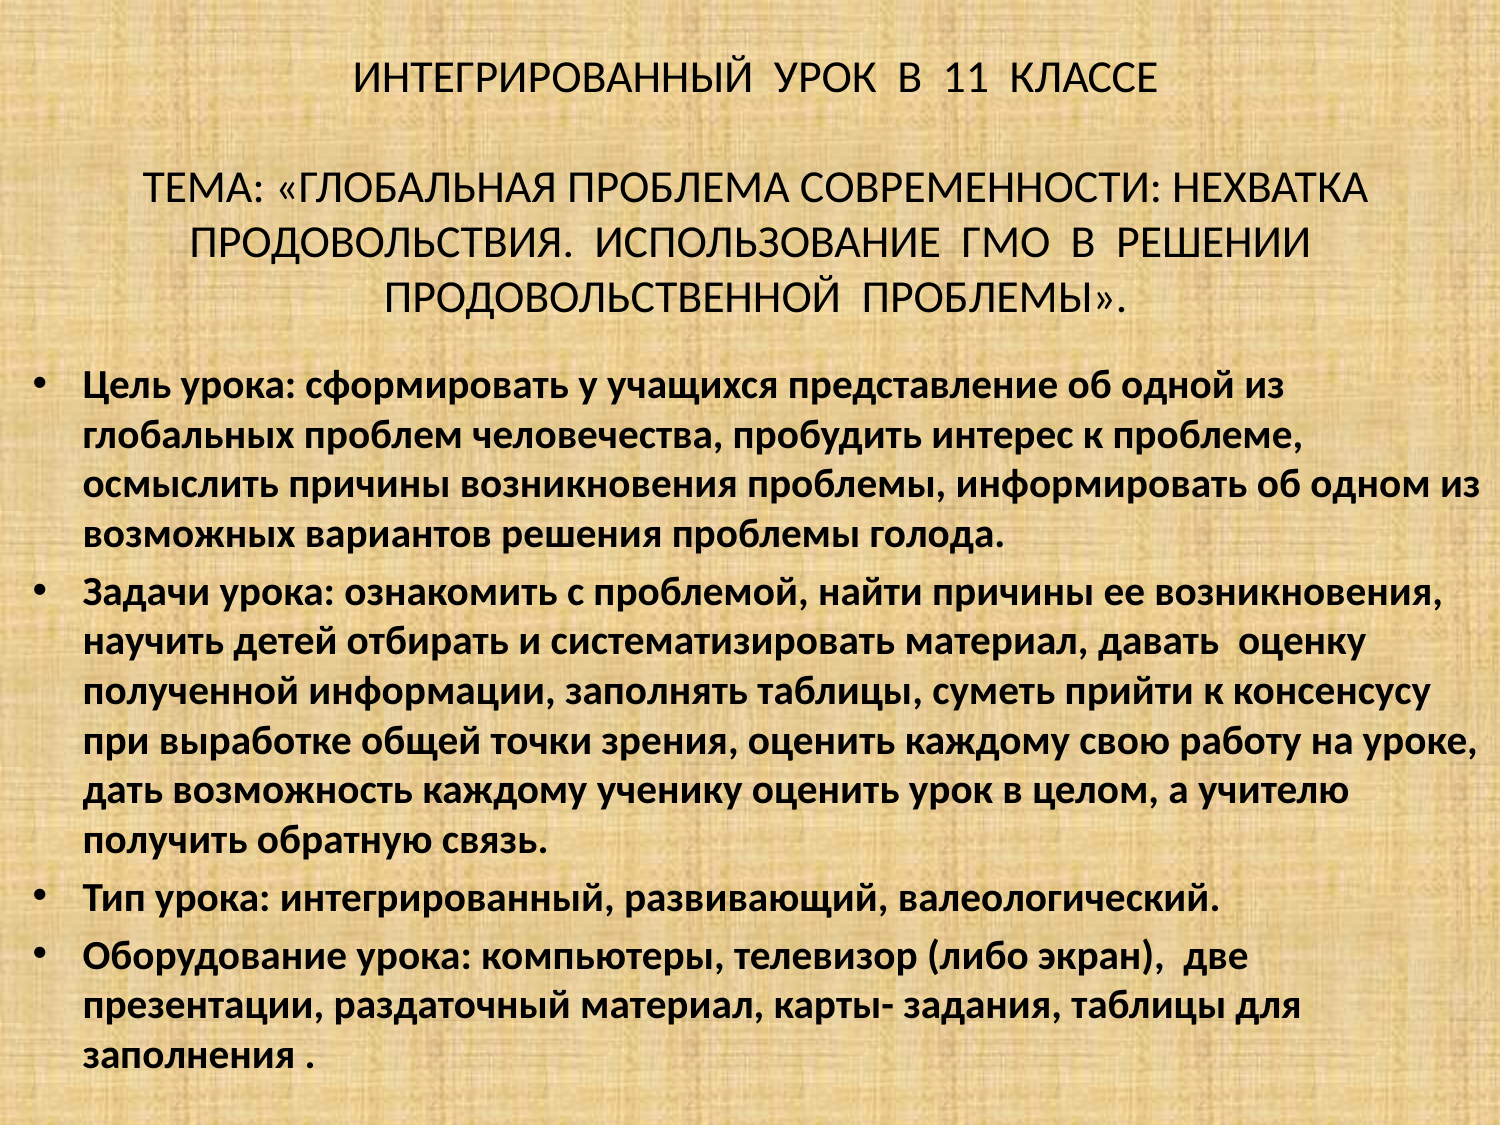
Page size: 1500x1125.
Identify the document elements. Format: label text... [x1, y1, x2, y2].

picture [0, 0, 1500, 1125]
title ИНТЕГРИРОВАННЫЙ УРОК В 11 КЛАССЕ ТЕМА: «ГЛОБАЛЬНАЯ ПРОБЛЕМА СОВРЕМЕННОСТИ: НЕХВАТКА ПРОДОВОЛЬСТВИЯ. ИСПОЛЬЗОВАНИЕ ГМО В РЕШЕНИИ ПРОДОВОЛЬСТВЕННОЙ ПРОБЛЕМЫ». [29, 19, 1483, 349]
list Цель урока: сформировать у учащихся представление об одной из глобальных проблем человечества, пробудить интерес к проблеме, осмыслить причины возникновения проблемы, информировать об одном из возможных вариантов решения проблемы голода. Задачи урока: ознакомить с проблемой, найти причины ее возникновения, научить детей отбирать и систематизировать материал, давать оценку полученной информации, заполнять таблицы, суметь прийти к консенсусу при выработке общей точки зрения, оценить каждому свою работу на уроке, дать возможность каждому ученику оценить урок в целом, а учителю получить обратную связь. Тип урока: интегрированный, развивающий, валеологический. Оборудование урока: компьютеры, телевизор (либо экран), две презентации, раздаточный материал, карты- задания, таблицы для заполнения . [17, 349, 1500, 1106]
